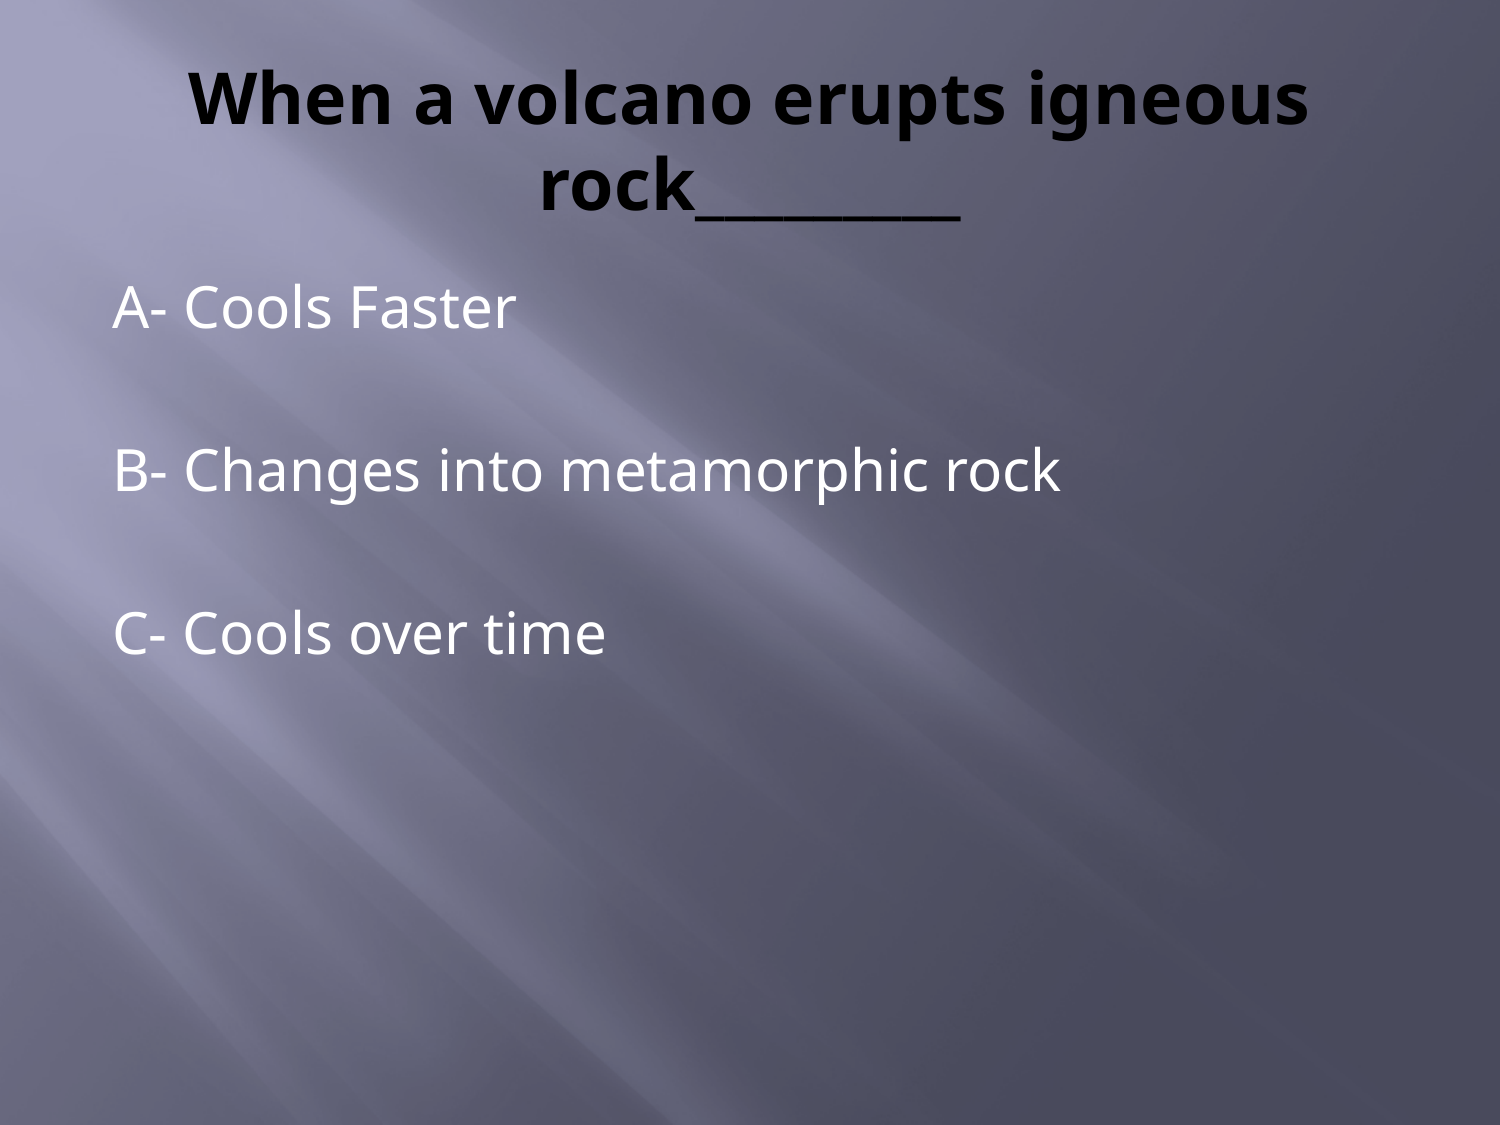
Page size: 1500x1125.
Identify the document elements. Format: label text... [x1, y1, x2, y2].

list A- Cools Faster B- Changes into metamorphic rock C- Cools over time [75, 262, 1425, 1035]
title When a volcano erupts igneous rock_________ [75, 45, 1425, 233]
